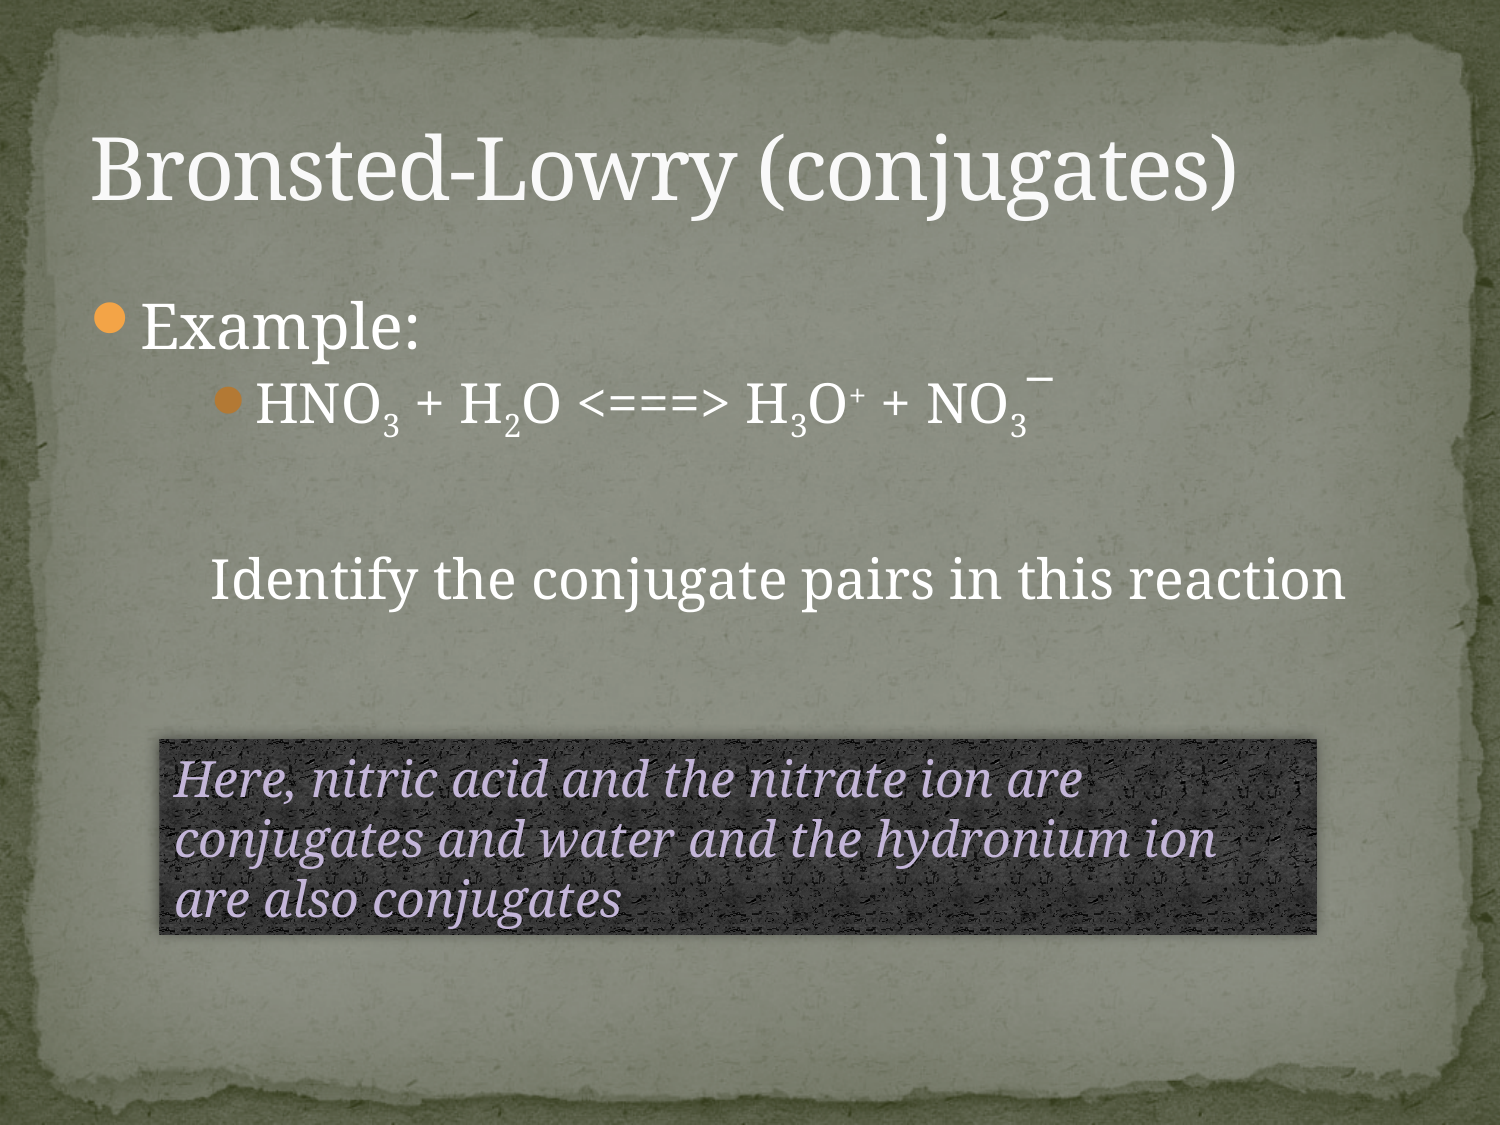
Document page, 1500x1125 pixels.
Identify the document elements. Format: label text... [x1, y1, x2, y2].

list Example: HNO3 + H2O <===> H3O+ + NO3¯ Identify the conjugate pairs in this reaction [75, 278, 1425, 669]
title Bronsted-Lowry (conjugates) [74, 24, 1425, 225]
text_box Here, nitric acid and the nitrate ion are conjugates and water and the hydronium ion are also conjugates [159, 739, 1317, 935]
